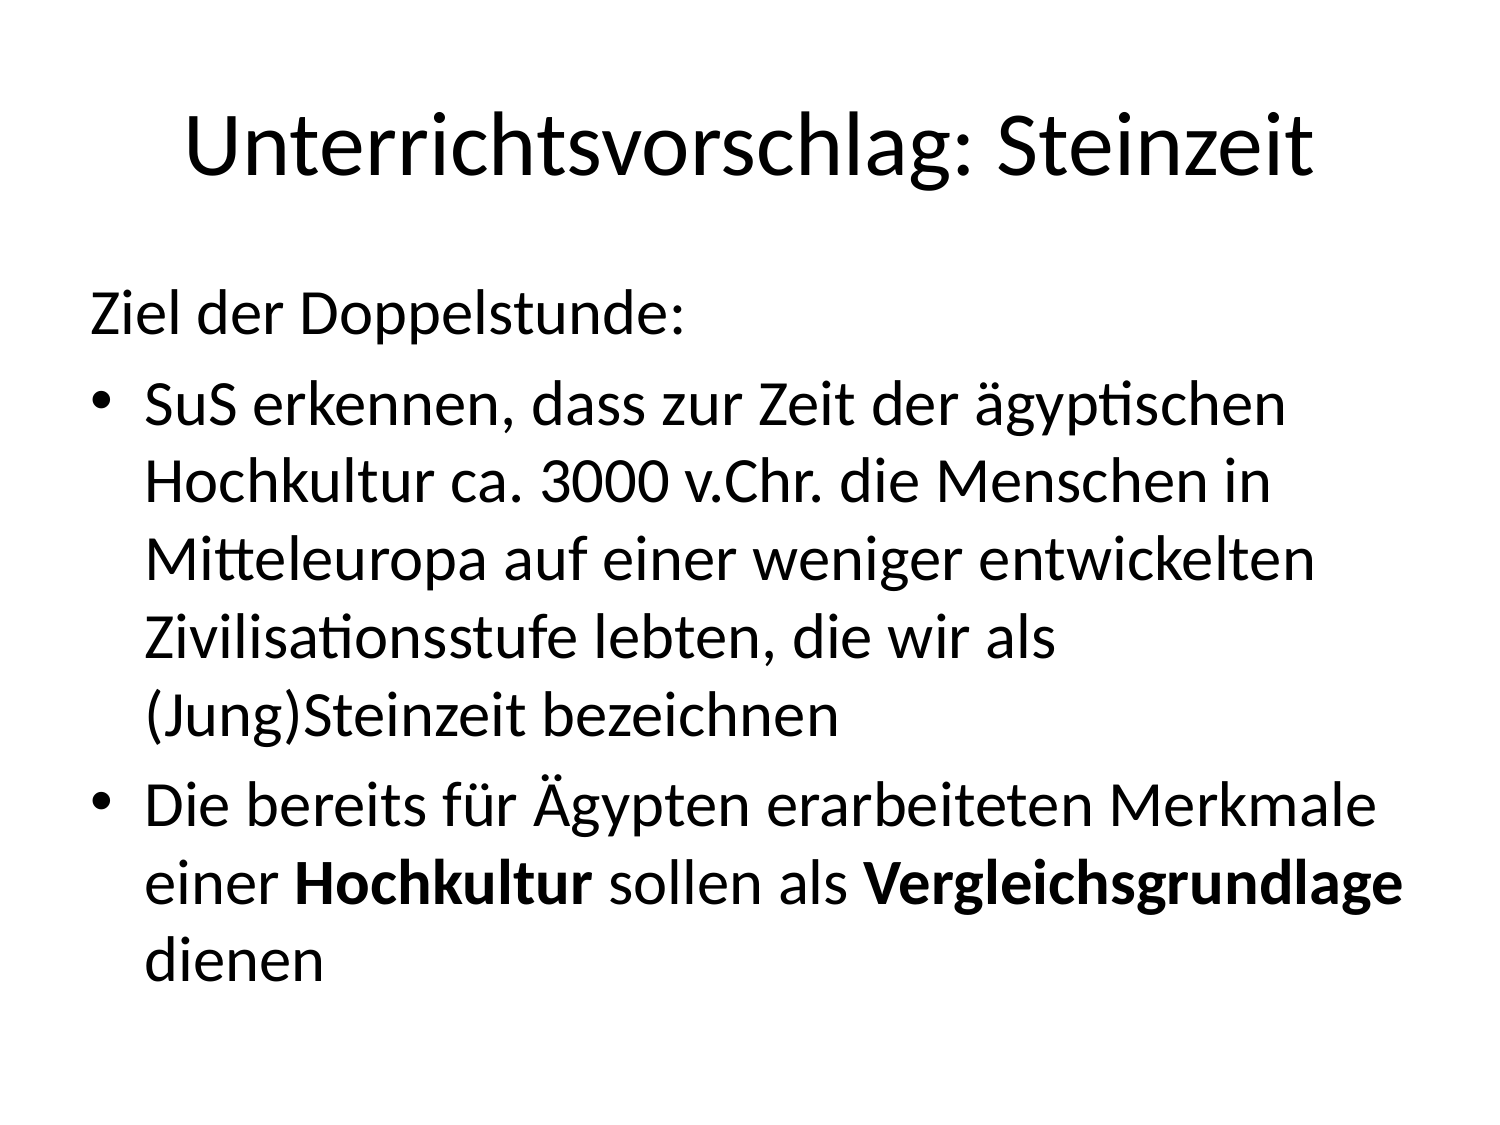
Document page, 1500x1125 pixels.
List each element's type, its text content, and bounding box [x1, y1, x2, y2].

title Unterrichtsvorschlag: Steinzeit [75, 45, 1425, 233]
list Ziel der Doppelstunde: SuS erkennen, dass zur Zeit der ägyptischen Hochkultur ca. 3000 v.Chr. die Menschen in Mitteleuropa auf einer weniger entwickelten Zivilisationsstufe lebten, die wir als (Jung)Steinzeit bezeichnen Die bereits für Ägypten erarbeiteten Merkmale einer Hochkultur sollen als Vergleichsgrundlage dienen [75, 262, 1425, 1005]
